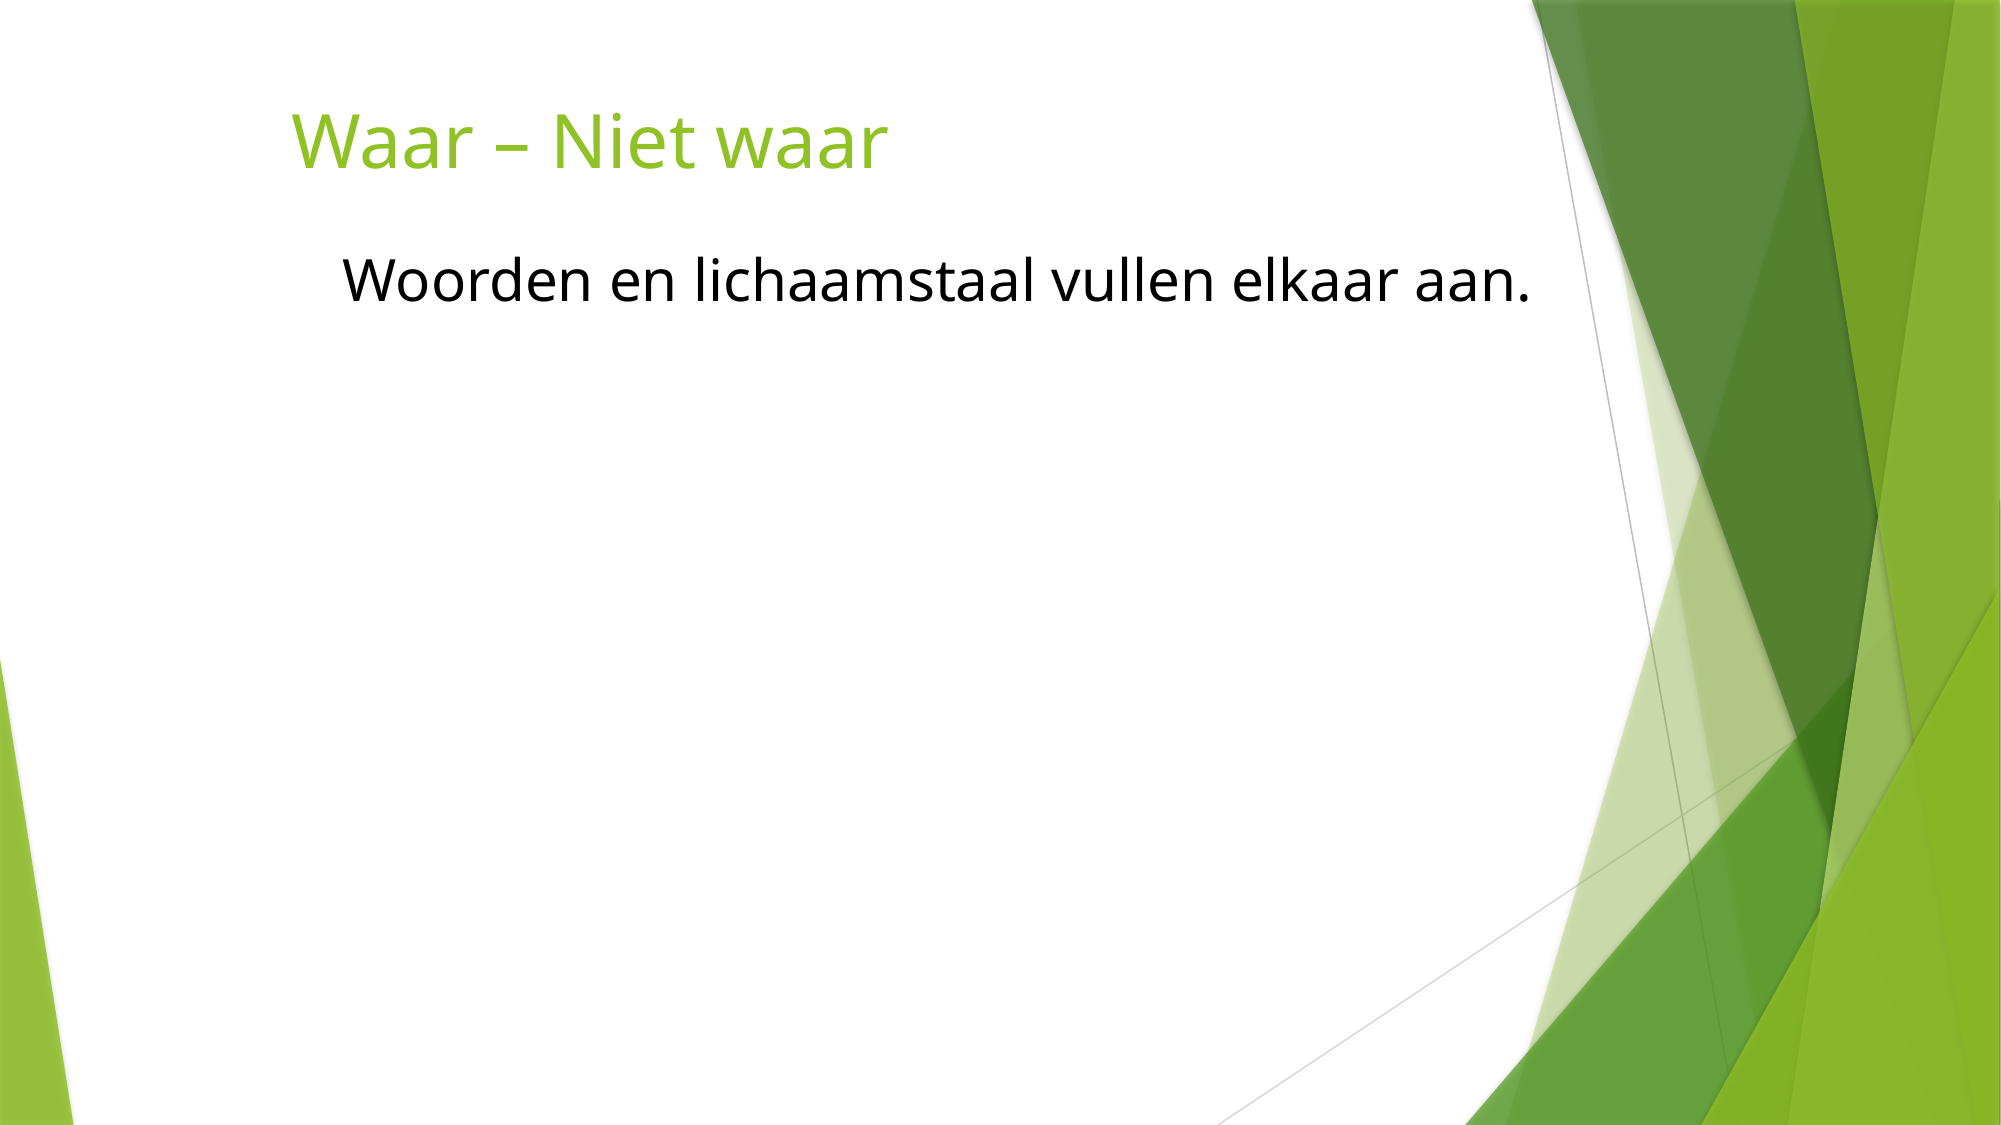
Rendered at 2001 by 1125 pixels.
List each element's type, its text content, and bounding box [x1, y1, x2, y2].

title Waar – Niet waar [273, 45, 1900, 233]
text_box Woorden en lichaamstaal vullen elkaar aan. [324, 243, 1675, 1047]
